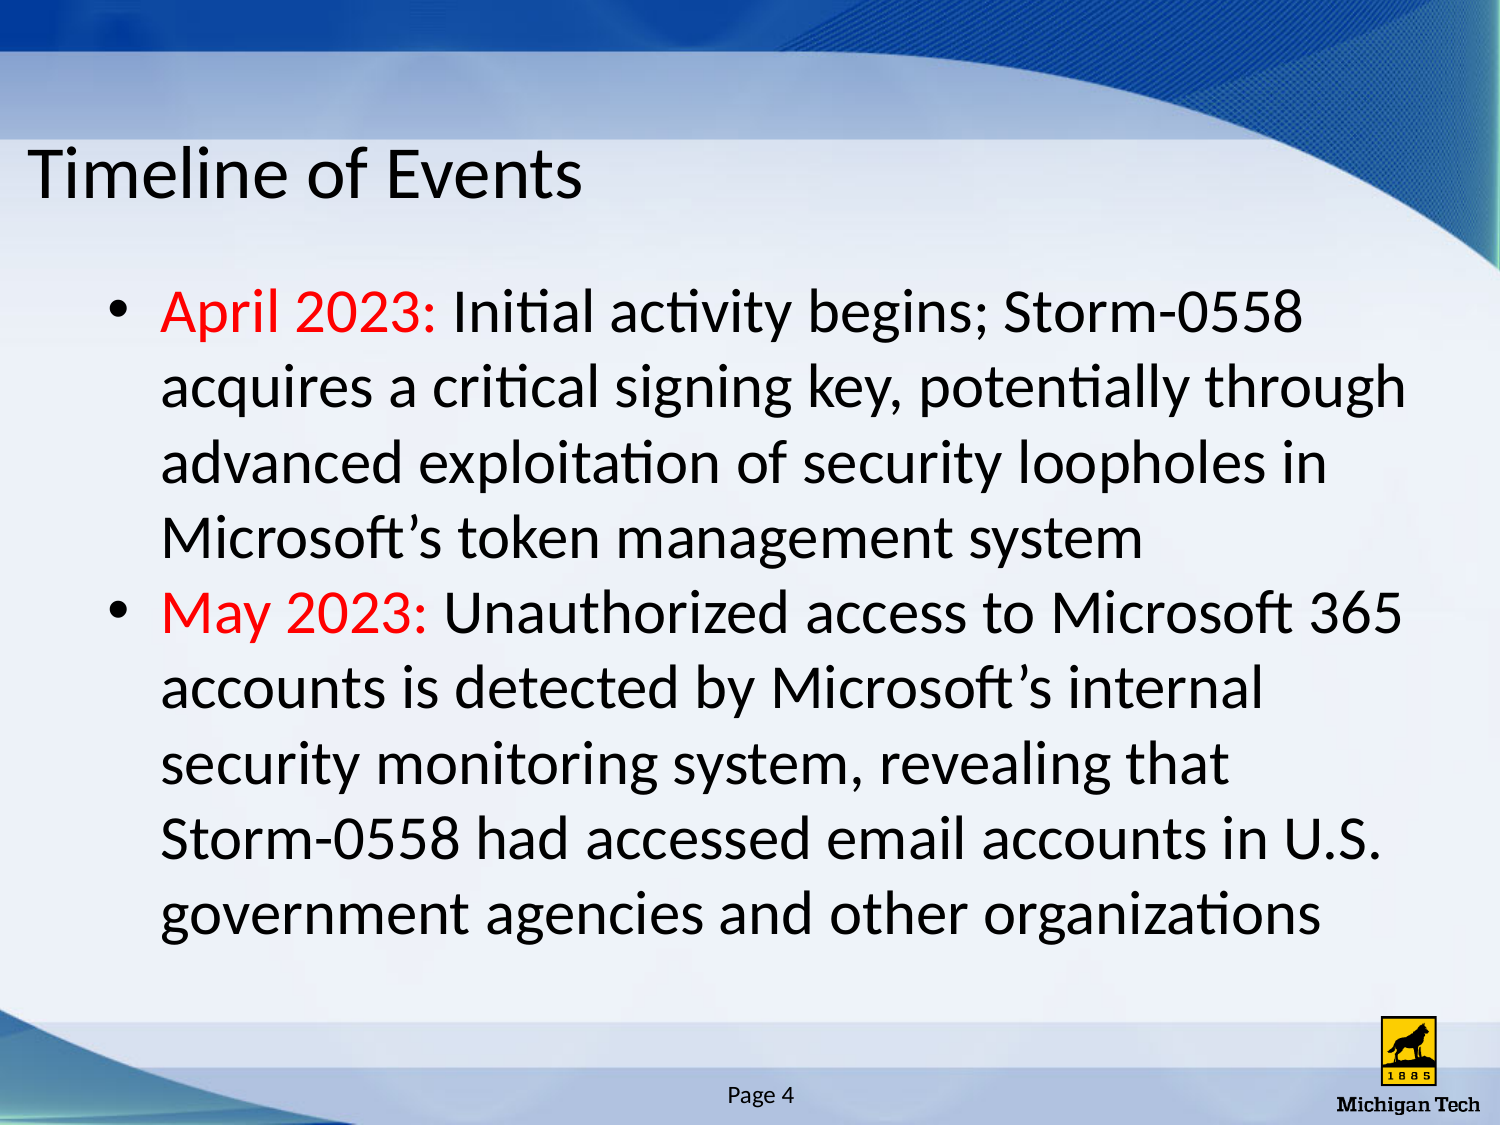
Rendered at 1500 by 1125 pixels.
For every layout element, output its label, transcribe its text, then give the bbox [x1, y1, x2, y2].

title Timeline of Events [12, 75, 1263, 263]
list April 2023: Initial activity begins; Storm-0558 acquires a critical signing key, potentially through advanced exploitation of security loopholes in Microsoft’s token management system May 2023: Unauthorized access to Microsoft 365 accounts is detected by Microsoft’s internal security monitoring system, revealing that Storm-0558 had accessed email accounts in U.S. government agencies and other organizations [75, 262, 1425, 1063]
picture [0, 0, 1500, 1125]
